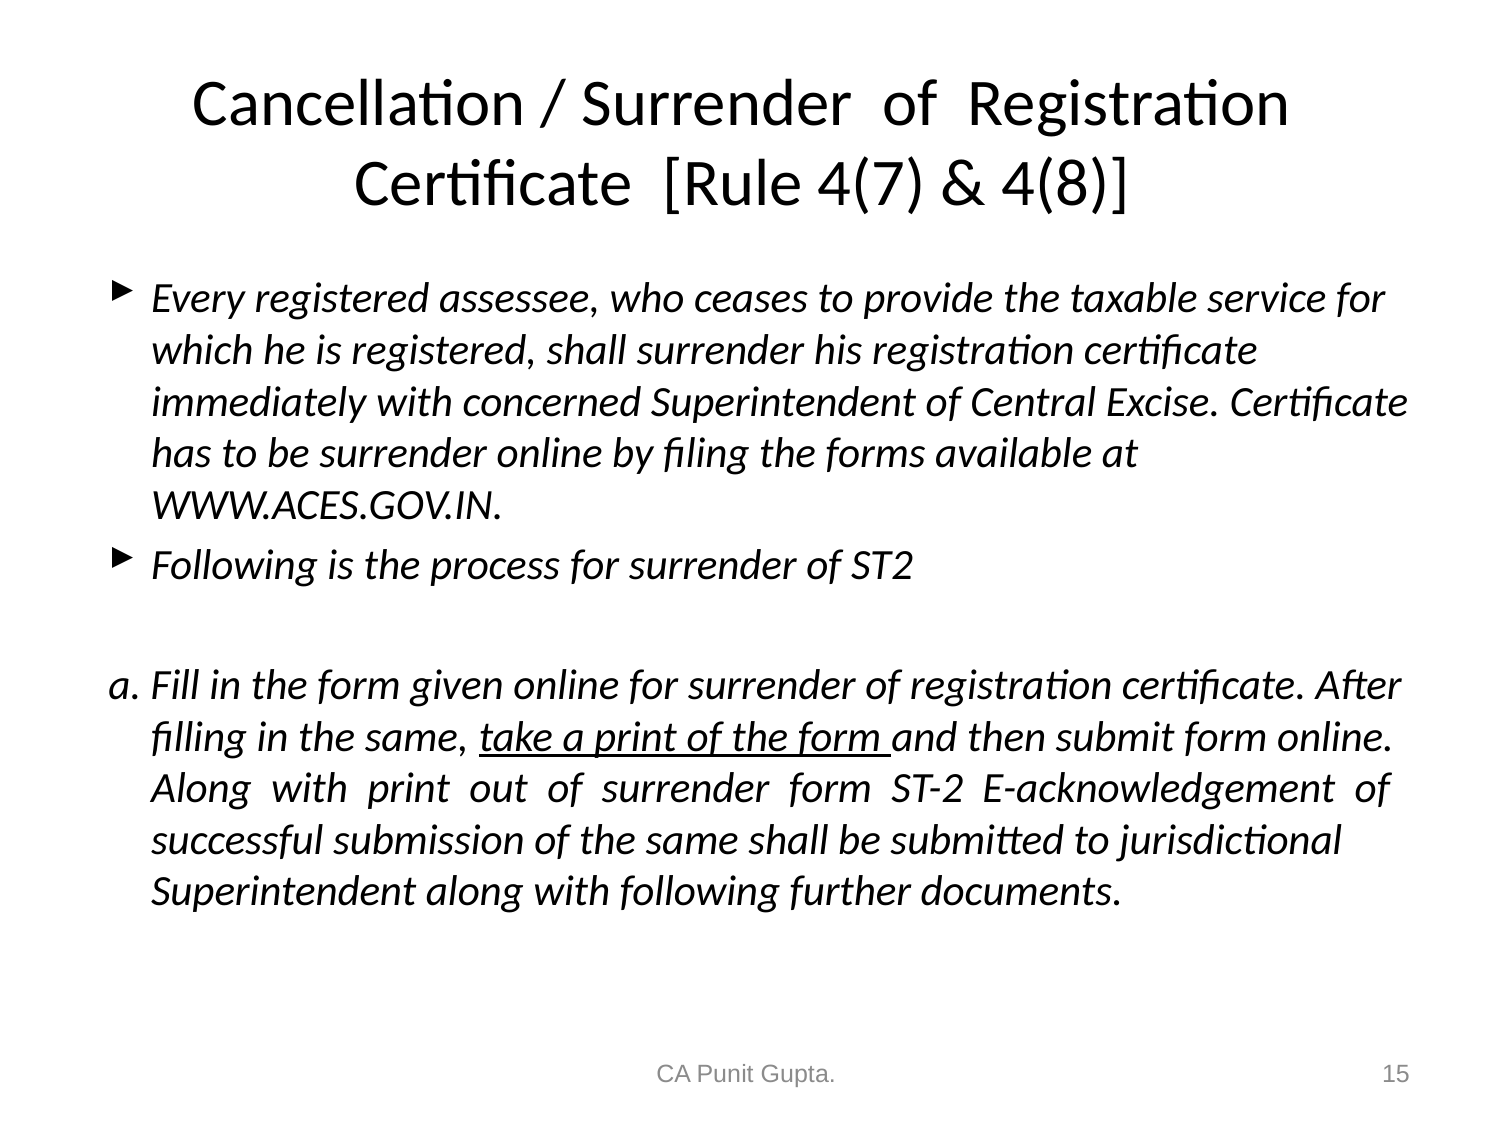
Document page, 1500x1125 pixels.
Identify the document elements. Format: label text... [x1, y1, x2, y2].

footer CA Punit Gupta. [512, 1042, 988, 1103]
title Cancellation / Surrender of Registration Certificate [Rule 4(7) & 4(8)] [75, 45, 1425, 233]
slide_number 15 [1074, 1042, 1425, 1103]
list Every registered assessee, who ceases to provide the taxable service for which he is registered, shall surrender his registration certificate immediately with concerned Superintendent of Central Excise. Certificate has to be surrender online by filing the forms available at WWW.ACES.GOV.IN. Following is the process for surrender of ST2 a. Fill in the form given online for surrender of registration certificate. After filling in the same, take a print of the form and then submit form online. Along with print out of surrender form ST-2 E-acknowledgement of successful submission of the same shall be submitted to jurisdictional Superintendent along with following further documents. [75, 262, 1425, 1005]
